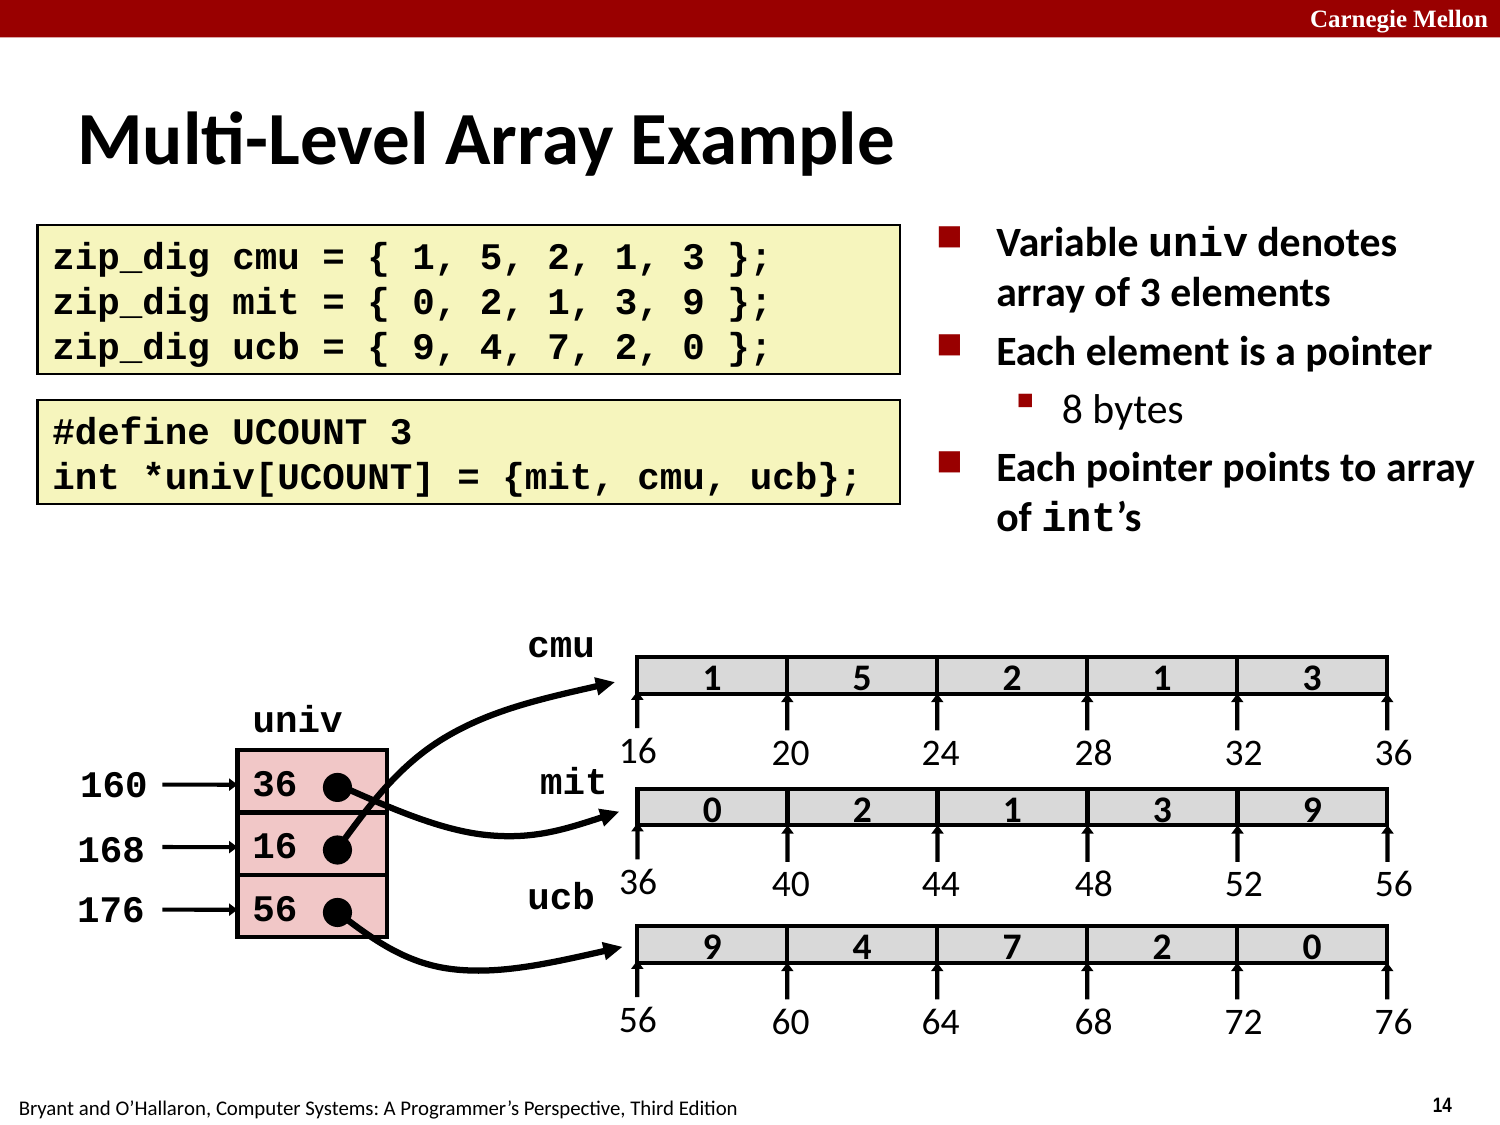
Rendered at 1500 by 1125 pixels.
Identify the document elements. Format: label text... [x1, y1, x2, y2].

list Variable univ denotes array of 3 elements Each element is a pointer 8 bytes Each pointer points to array of int’s [924, 207, 1500, 583]
text_box zip_dig cmu = { 1, 5, 2, 1, 3 }; zip_dig mit = { 0, 2, 1, 3, 9 }; zip_dig ucb = { 9, 4, 7, 2, 0 }; [37, 224, 900, 375]
title Multi-Level Array Example [62, 87, 1230, 182]
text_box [61, 612, 1476, 1050]
text_box #define UCOUNT 3 int *univ[UCOUNT] = {mit, cmu, ucb}; [37, 399, 900, 505]
